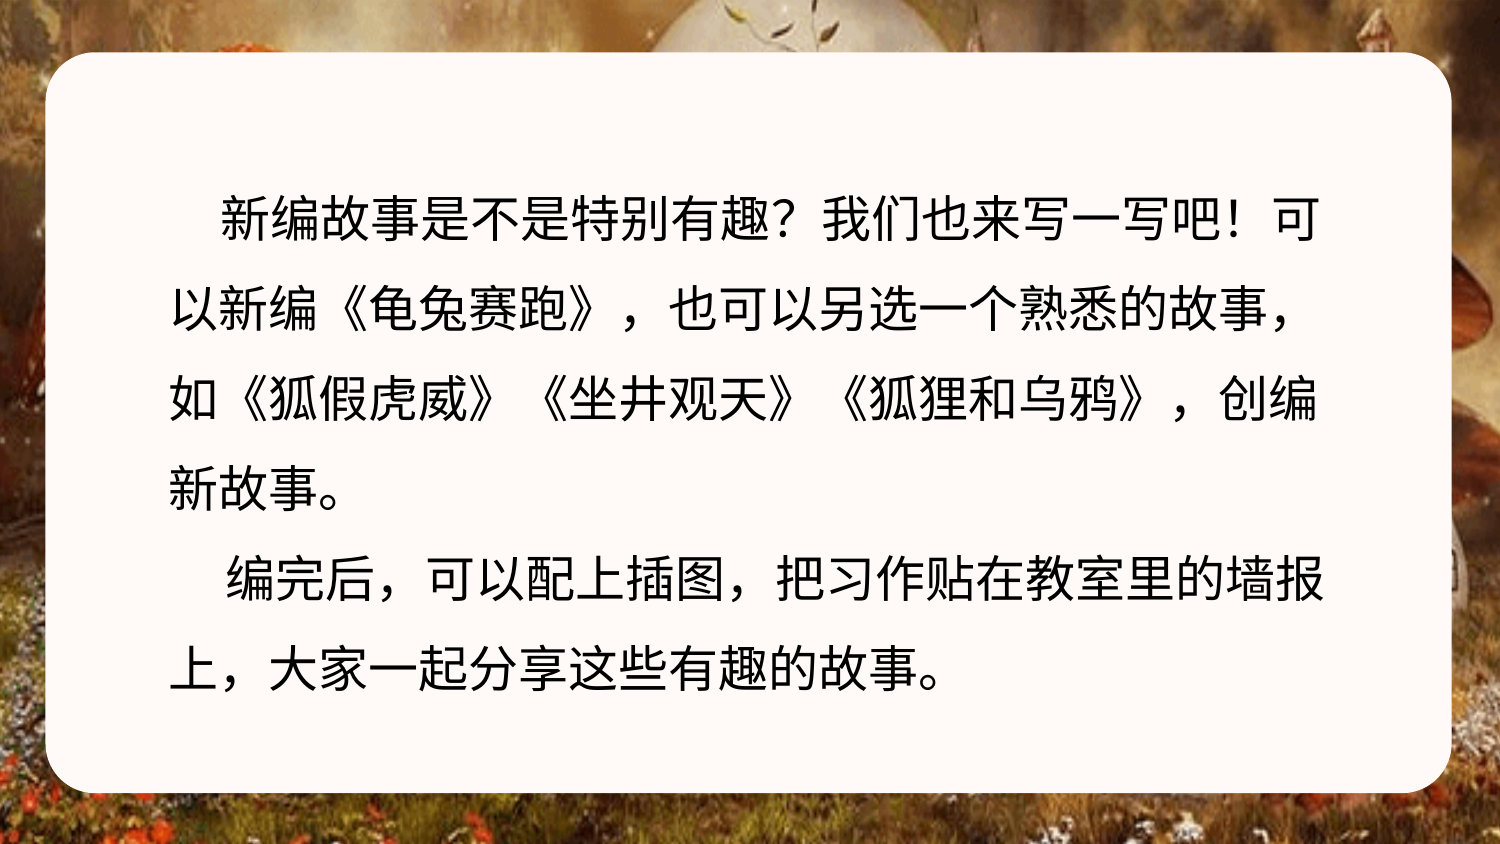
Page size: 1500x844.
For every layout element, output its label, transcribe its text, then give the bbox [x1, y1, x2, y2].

text_box 新编故事是不是特别有趣？我们也来写一写吧！可以新编《龟兔赛跑》，也可以另选一个熟悉的故事，如《狐假虎威》《坐井观天》《狐狸和乌鸦》，创编新故事。 编完后，可以配上插图，把习作贴在教室里的墙报上，大家一起分享这些有趣的故事。 [157, 151, 1365, 703]
picture [0, 0, 1500, 844]
